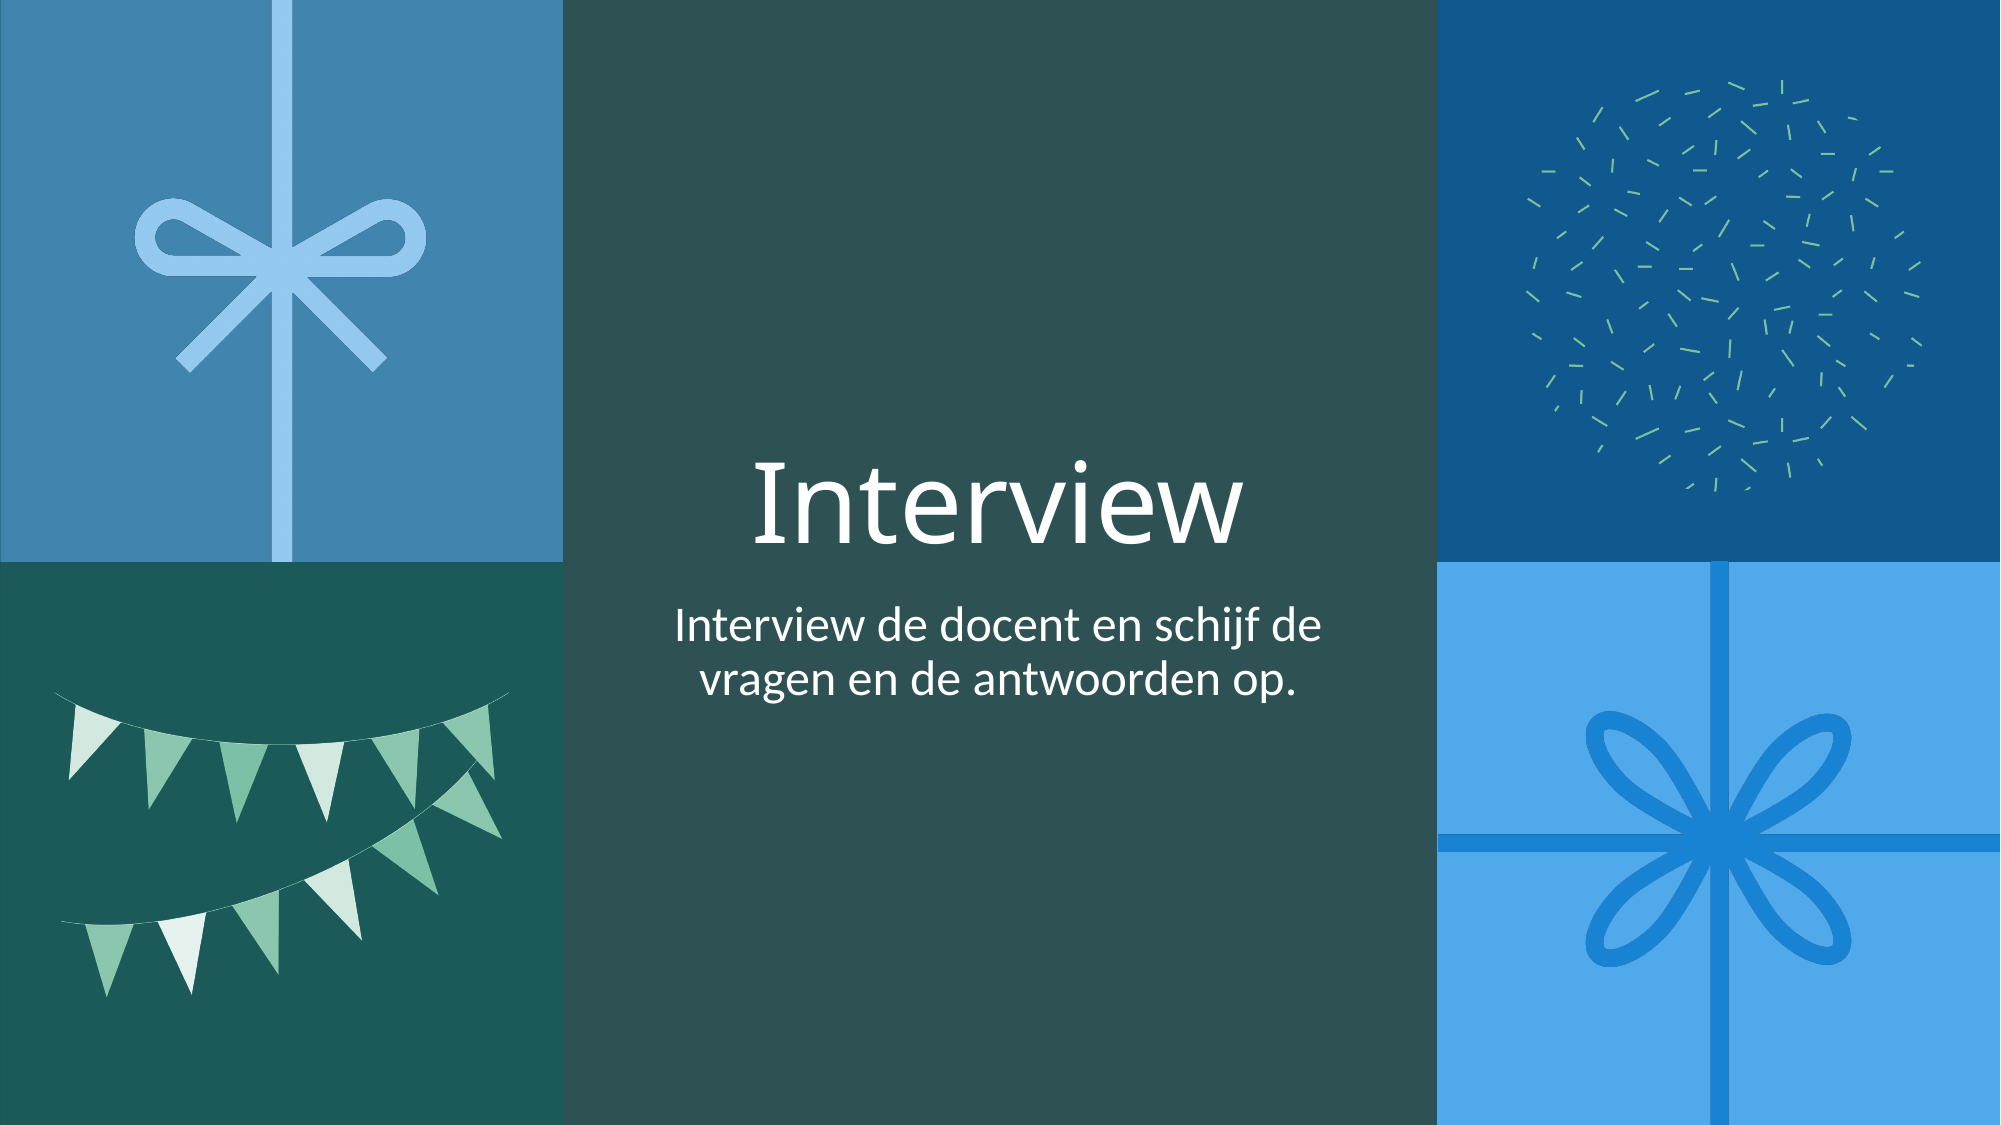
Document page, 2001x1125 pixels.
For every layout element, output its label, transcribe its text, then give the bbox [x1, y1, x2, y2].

text_box [564, 0, 1436, 1125]
list Interview de docent en schijf de vragen en de antwoorden op. [596, 590, 1400, 1010]
picture [1438, 0, 2000, 1125]
title Interview [596, 184, 1400, 576]
picture [0, 0, 563, 1125]
